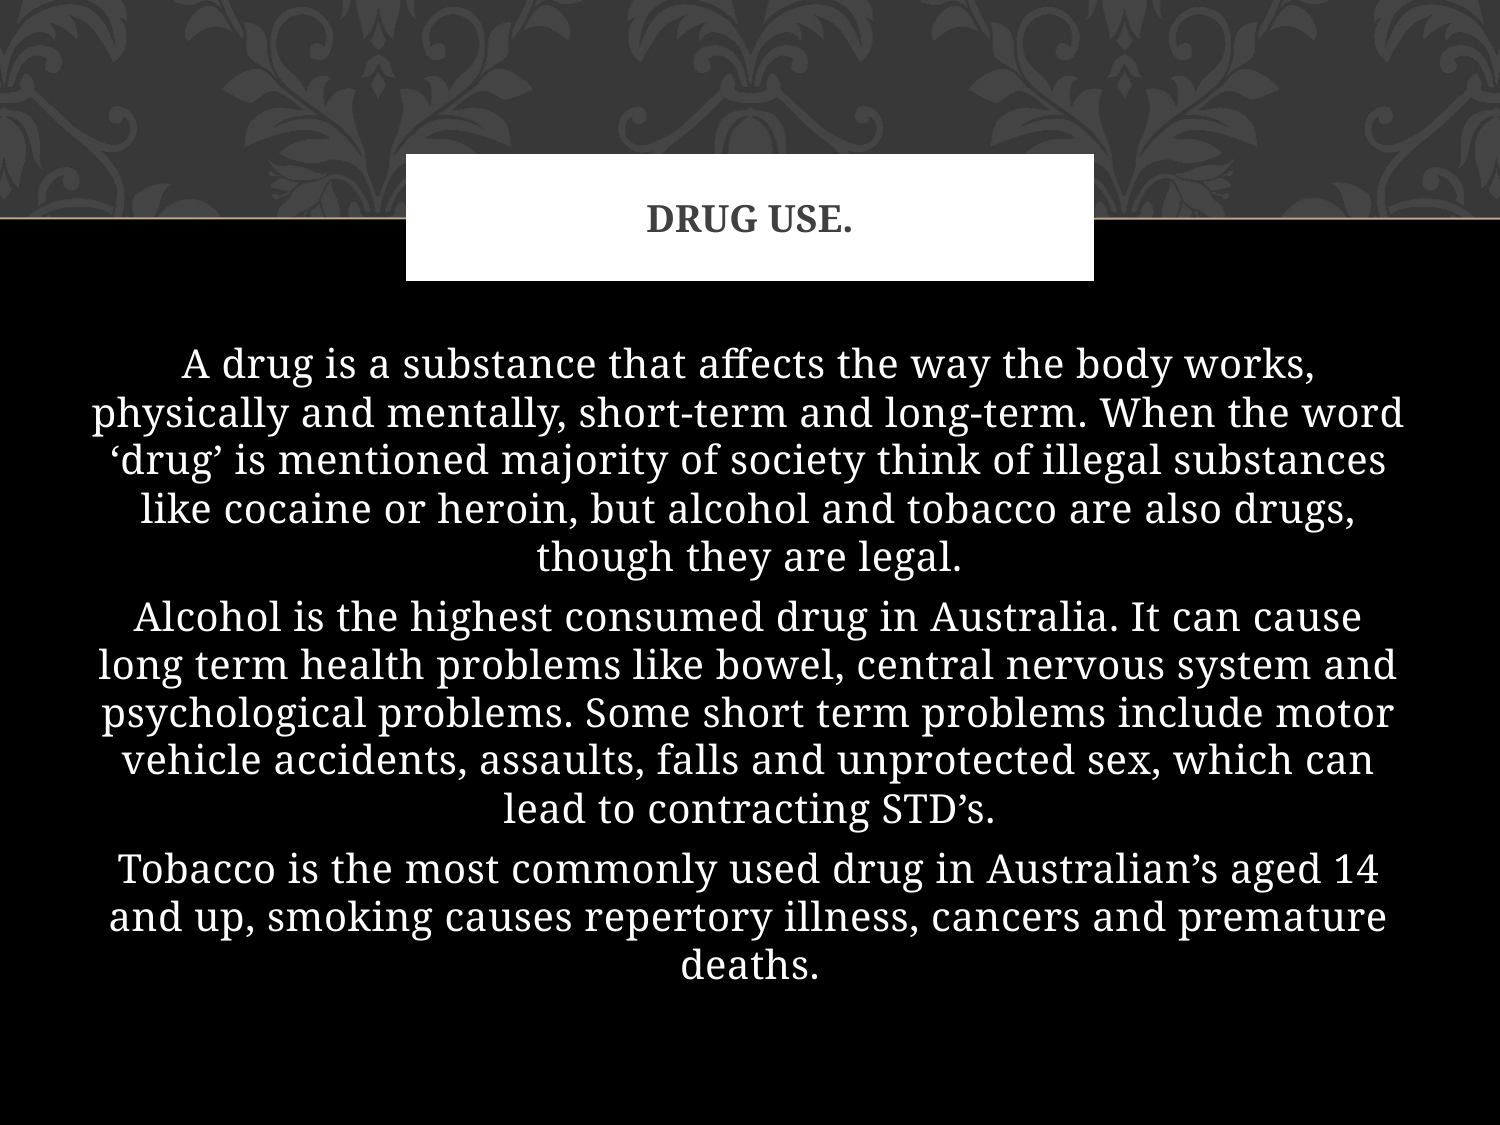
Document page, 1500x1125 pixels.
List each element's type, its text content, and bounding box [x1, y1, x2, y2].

title Drug use. [406, 154, 1094, 281]
list A drug is a substance that affects the way the body works, physically and mentally, short-term and long-term. When the word ‘drug’ is mentioned majority of society think of illegal substances like cocaine or heroin, but alcohol and tobacco are also drugs, though they are legal. Alcohol is the highest consumed drug in Australia. It can cause long term health problems like bowel, central nervous system and psychological problems. Some short term problems include motor vehicle accidents, assaults, falls and unprotected sex, which can lead to contracting STD’s. Tobacco is the most commonly used drug in Australian’s aged 14 and up, smoking causes repertory illness, cancers and premature deaths. [75, 331, 1425, 1000]
